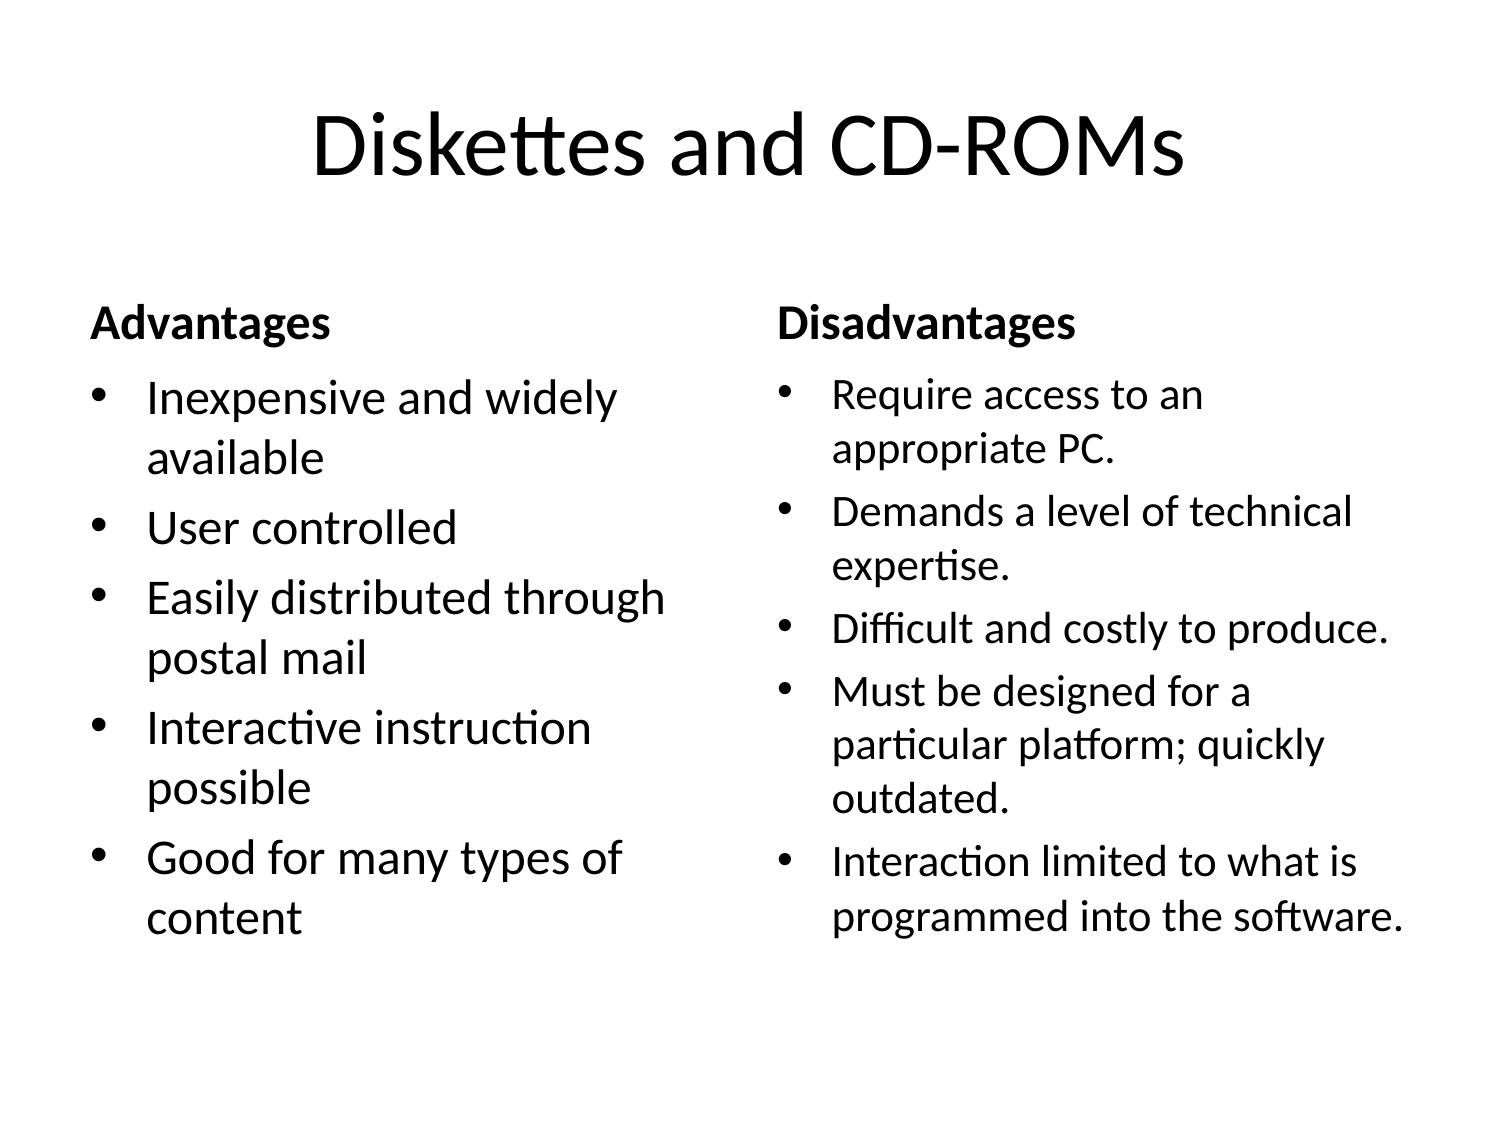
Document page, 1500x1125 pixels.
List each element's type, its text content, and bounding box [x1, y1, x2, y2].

list Disadvantages [761, 251, 1425, 356]
title Diskettes and CD-ROMs [75, 45, 1425, 233]
list Inexpensive and widely available User controlled Easily distributed through postal mail Interactive instruction possible Good for many types of content [75, 356, 738, 1005]
list Advantages [75, 251, 738, 356]
list Require access to an appropriate PC. Demands a level of technical expertise. Difficult and costly to produce. Must be designed for a particular platform; quickly outdated. Interaction limited to what is programmed into the software. [761, 356, 1425, 1005]
